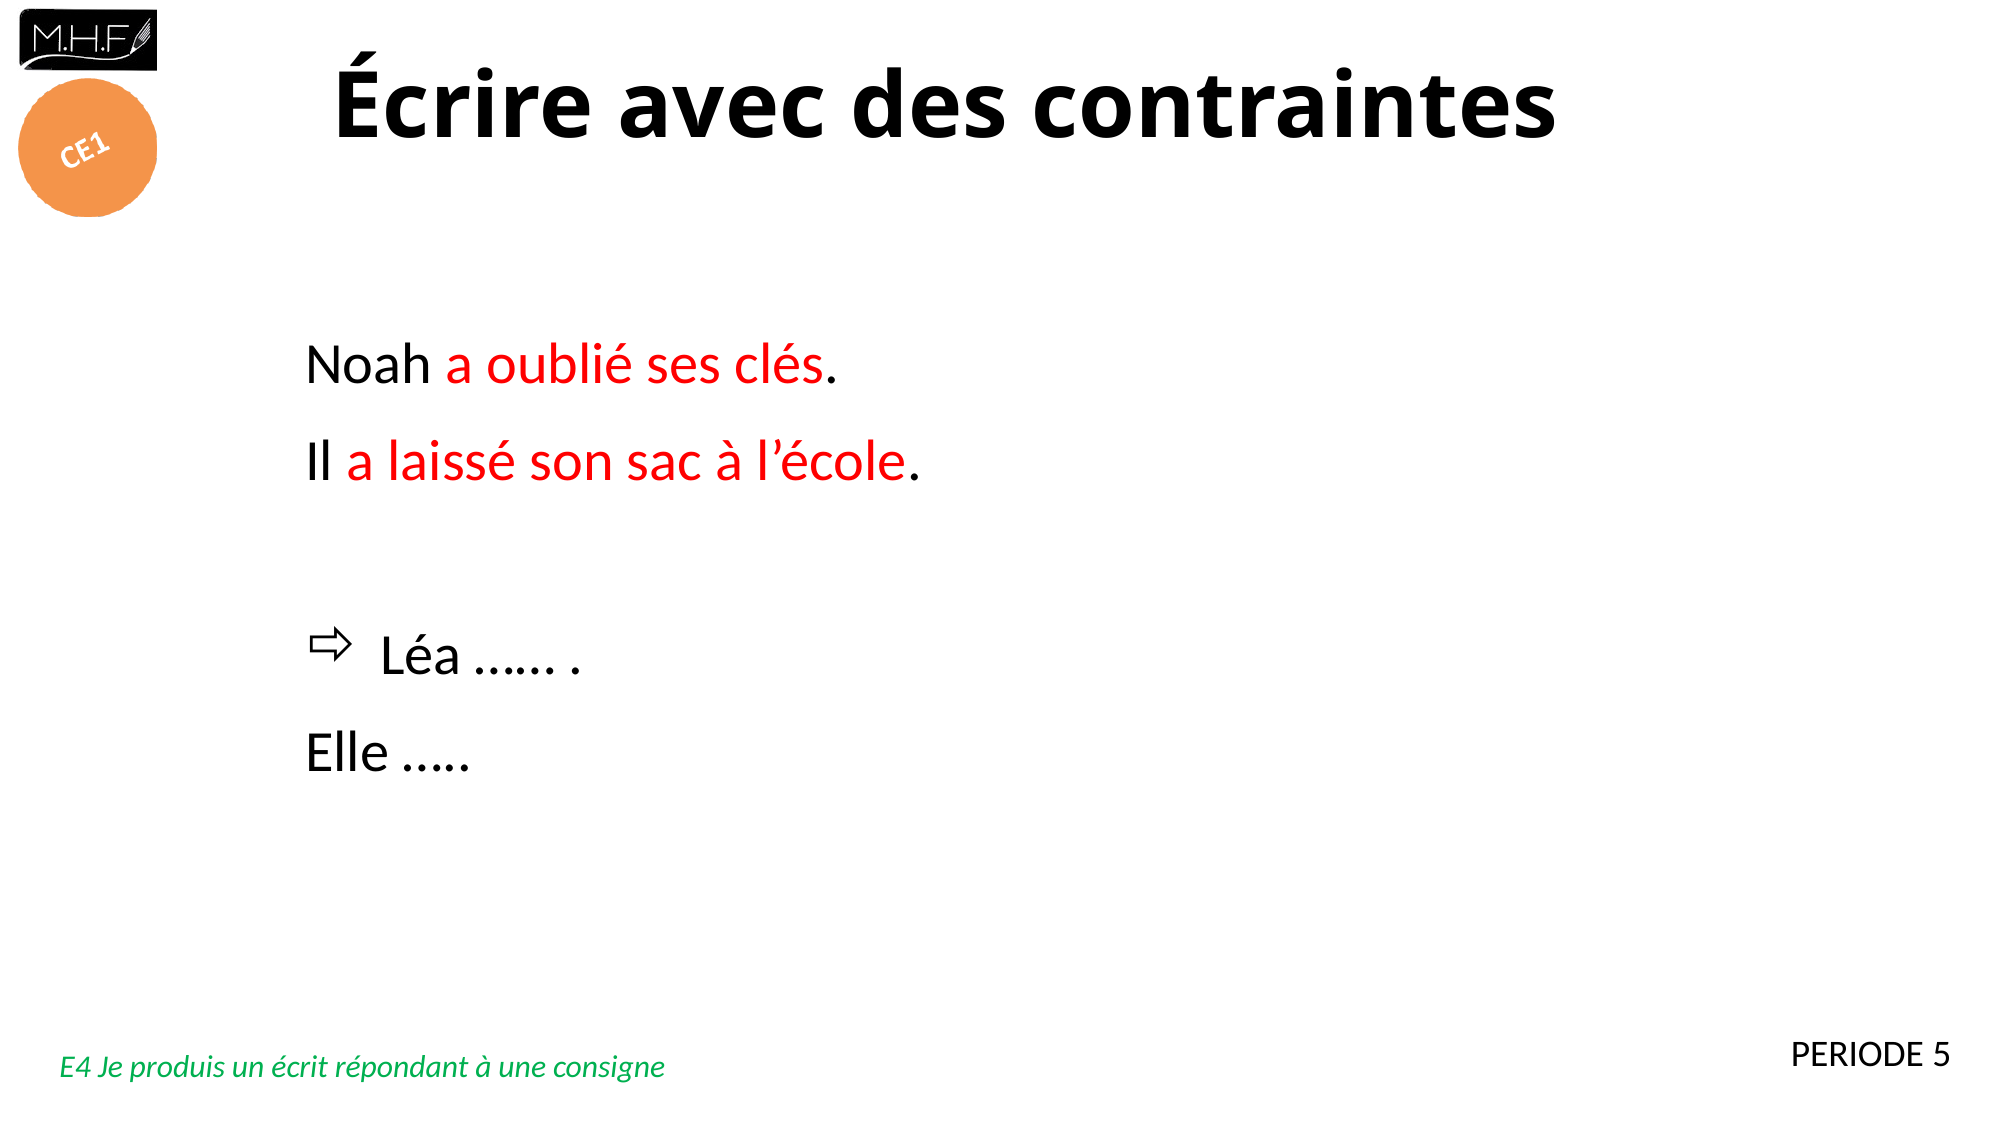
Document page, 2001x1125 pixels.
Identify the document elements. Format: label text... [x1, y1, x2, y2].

picture [18, 78, 157, 218]
text_box PERIODE 5 [1362, 1021, 1967, 1082]
text_box E4 Je produis un écrit répondant à une consigne [44, 1038, 1346, 1092]
text_box Noah a oublié ses clés. Il a laissé son sac à l’école. Léa …… . Elle ….. [290, 247, 1710, 853]
picture [16, 7, 157, 74]
title Écrire avec des contraintes [316, 0, 1863, 218]
